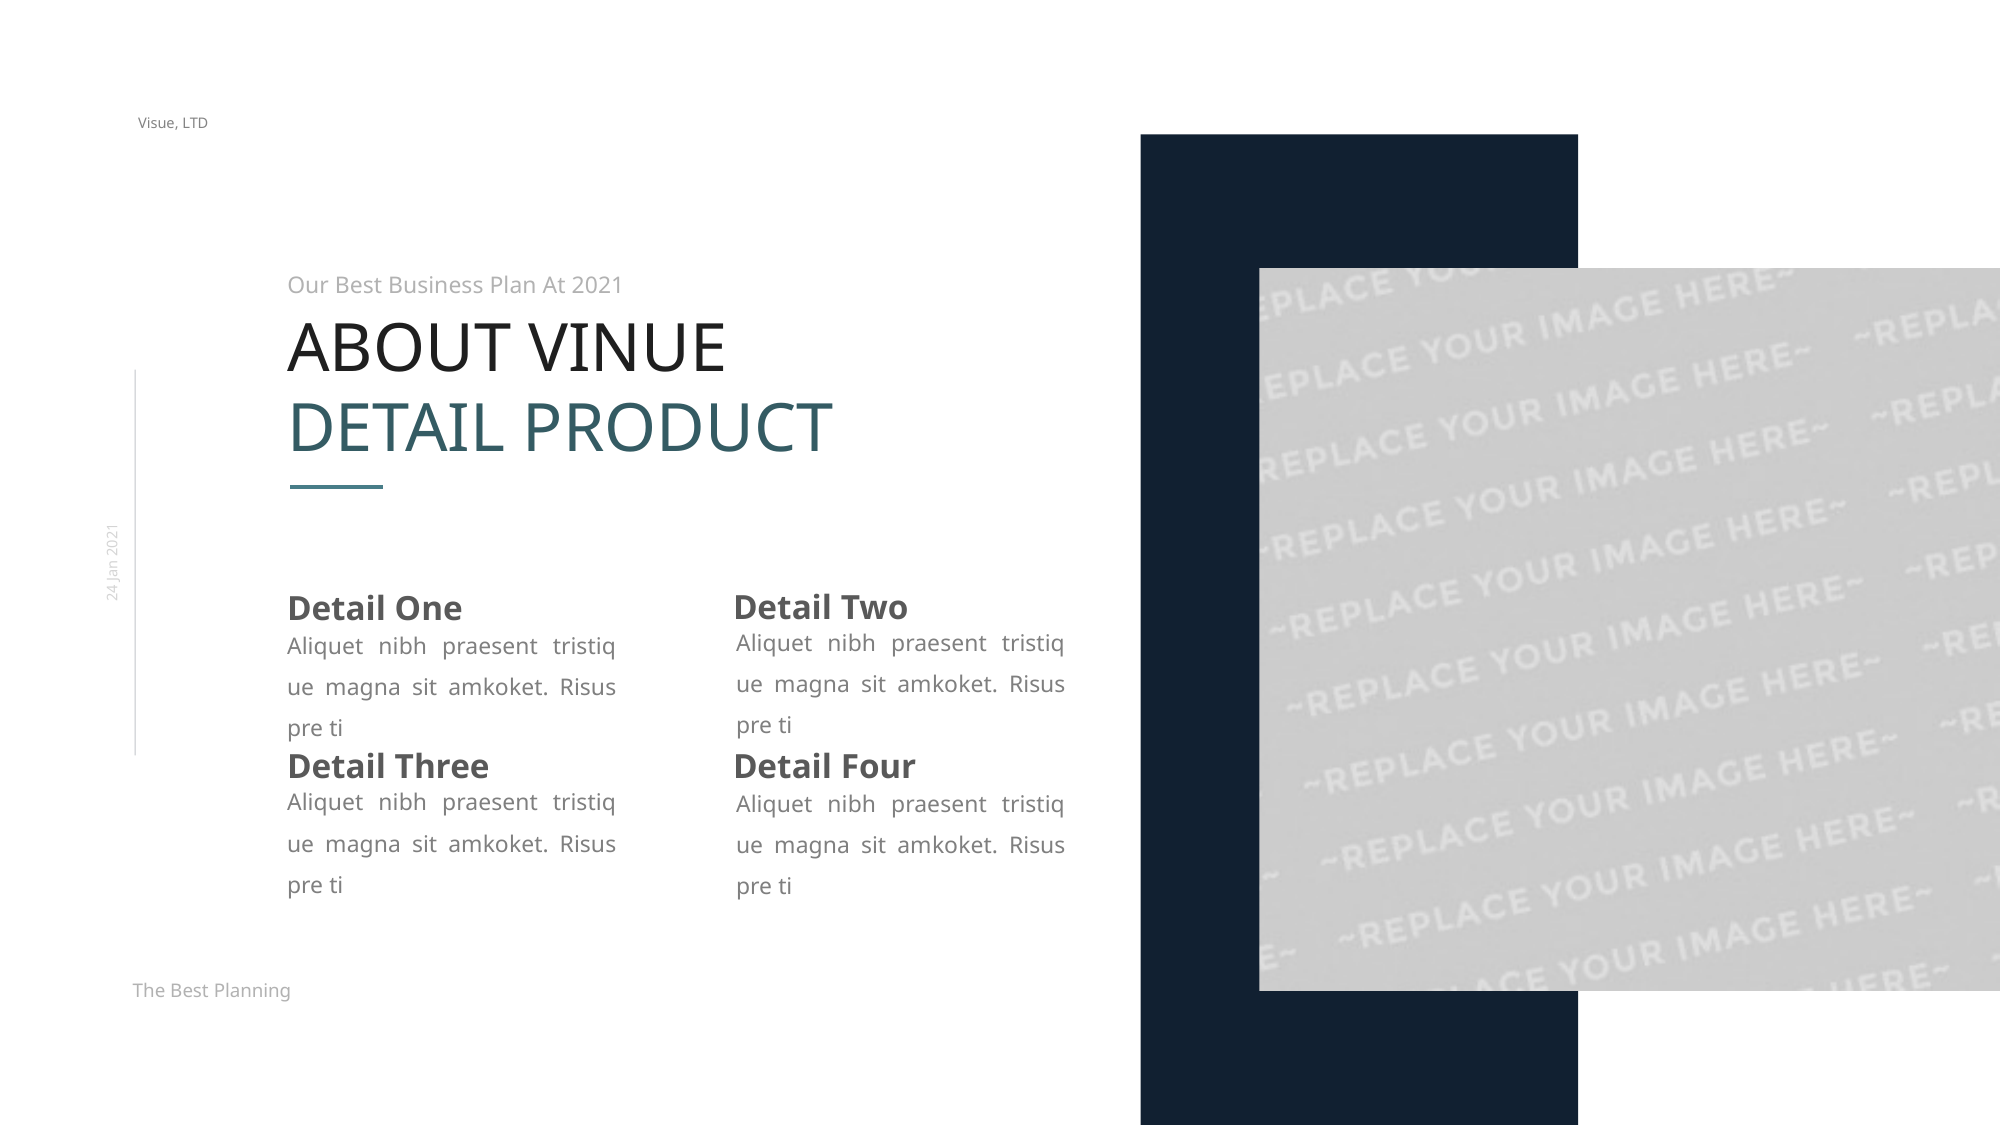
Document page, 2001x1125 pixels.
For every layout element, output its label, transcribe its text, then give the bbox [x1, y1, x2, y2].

text_box Aliquet nibh praesent tristiq ue magna sit amkoket. Risus pre ti [721, 607, 1081, 746]
text_box Aliquet nibh praesent tristiq ue magna sit amkoket. Risus pre ti [272, 610, 632, 749]
text_box Detail Two [718, 558, 974, 634]
text_box Aliquet nibh praesent tristiq ue magna sit amkoket. Risus pre ti [721, 768, 1081, 907]
text_box ABOUT VINUE DETAIL PRODUCT [272, 297, 943, 473]
text_box 24 Jan 2021 [95, 508, 128, 617]
picture [1259, 268, 2000, 991]
text_box Detail Four [718, 717, 974, 793]
text_box Aliquet nibh praesent tristiq ue magna sit amkoket. Risus pre ti [272, 766, 632, 906]
text_box Our Best Business Plan At 2021 [272, 263, 640, 306]
text_box [1140, 133, 1579, 1125]
text_box Detail One [272, 559, 528, 635]
text_box The Best Planning [117, 971, 306, 1009]
text_box Visue, LTD [123, 106, 224, 139]
text_box Detail Three [272, 717, 528, 793]
